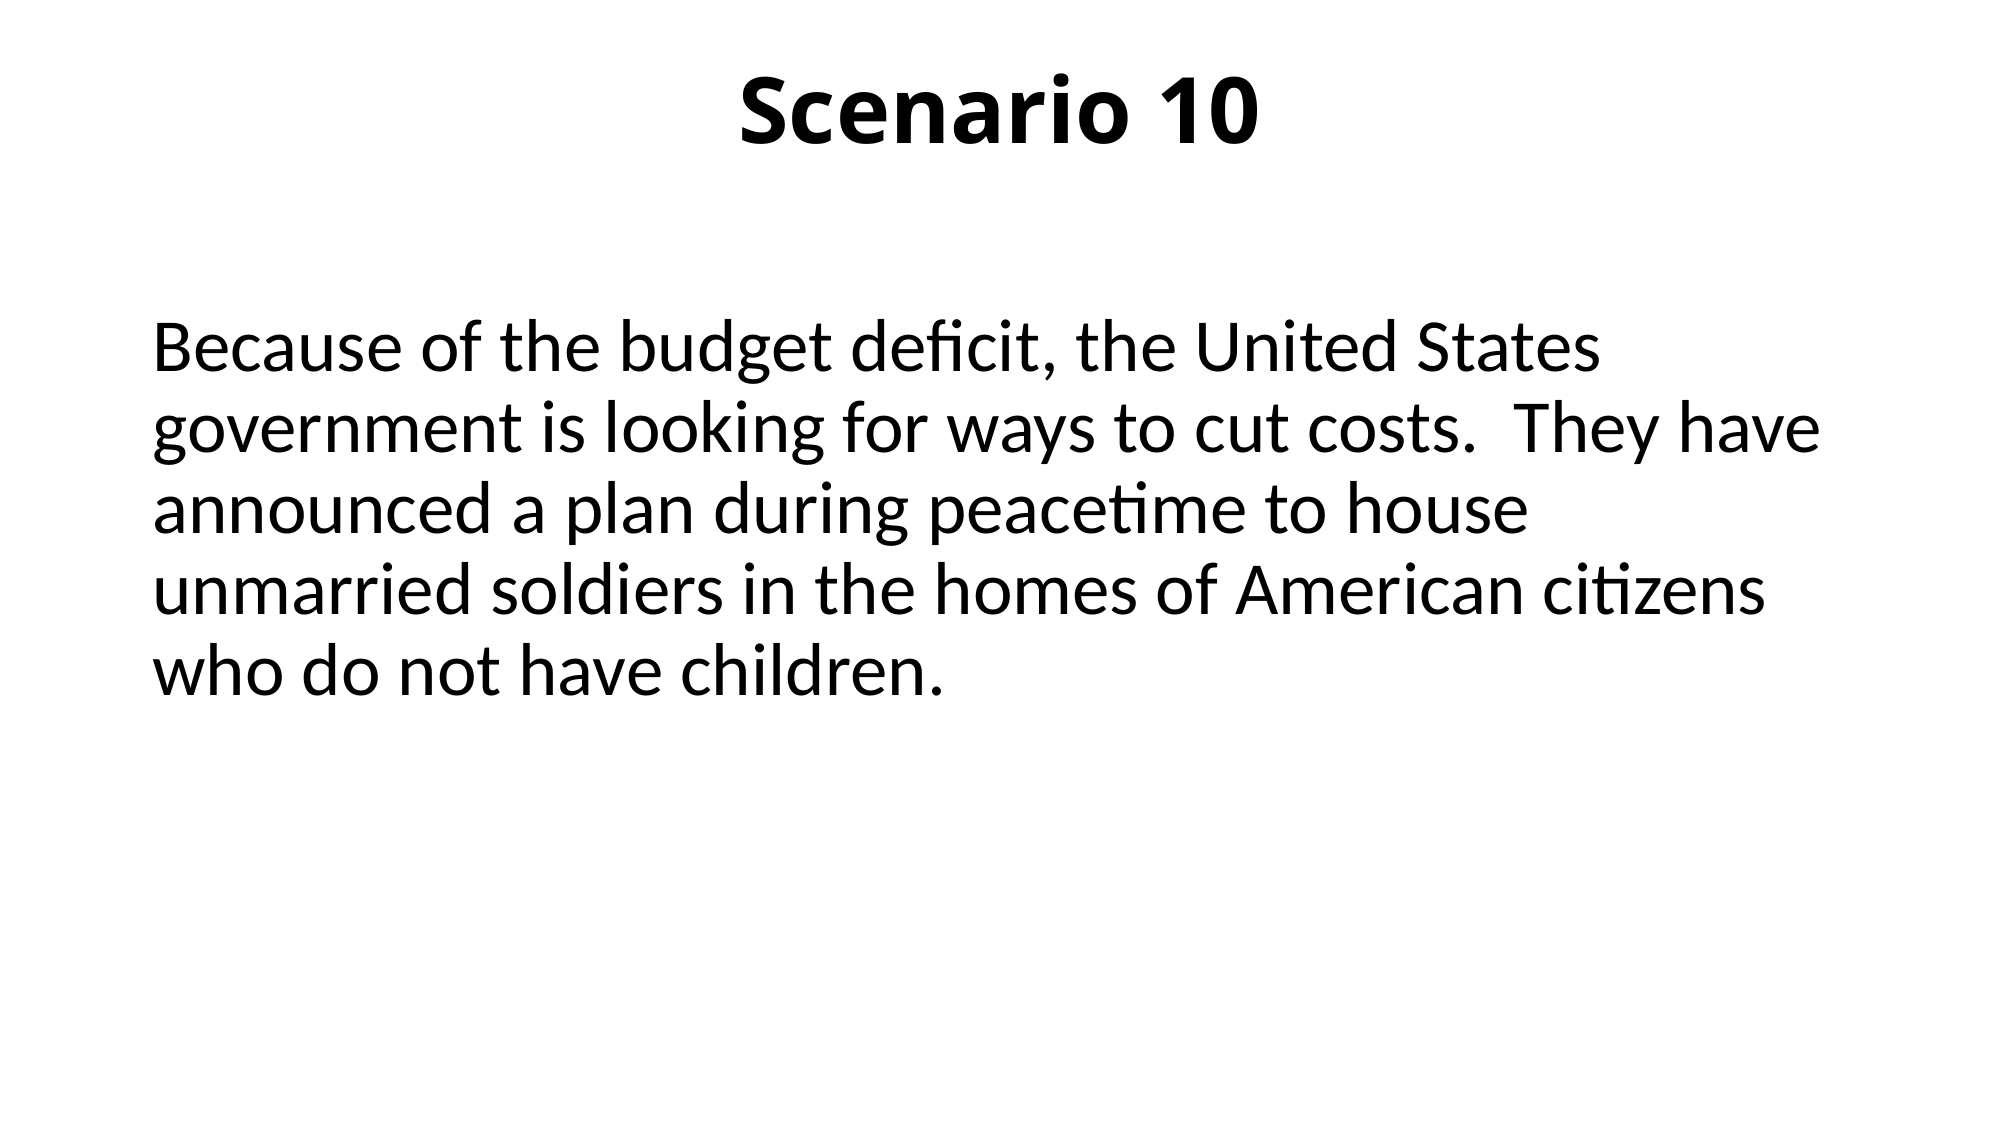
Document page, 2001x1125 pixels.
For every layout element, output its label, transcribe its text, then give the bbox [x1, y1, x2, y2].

title Scenario 10 [137, 59, 1863, 278]
list Because of the budget deficit, the United States government is looking for ways to cut costs. They have announced a plan during peacetime to house unmarried soldiers in the homes of American citizens who do not have children. [137, 299, 1863, 1014]
